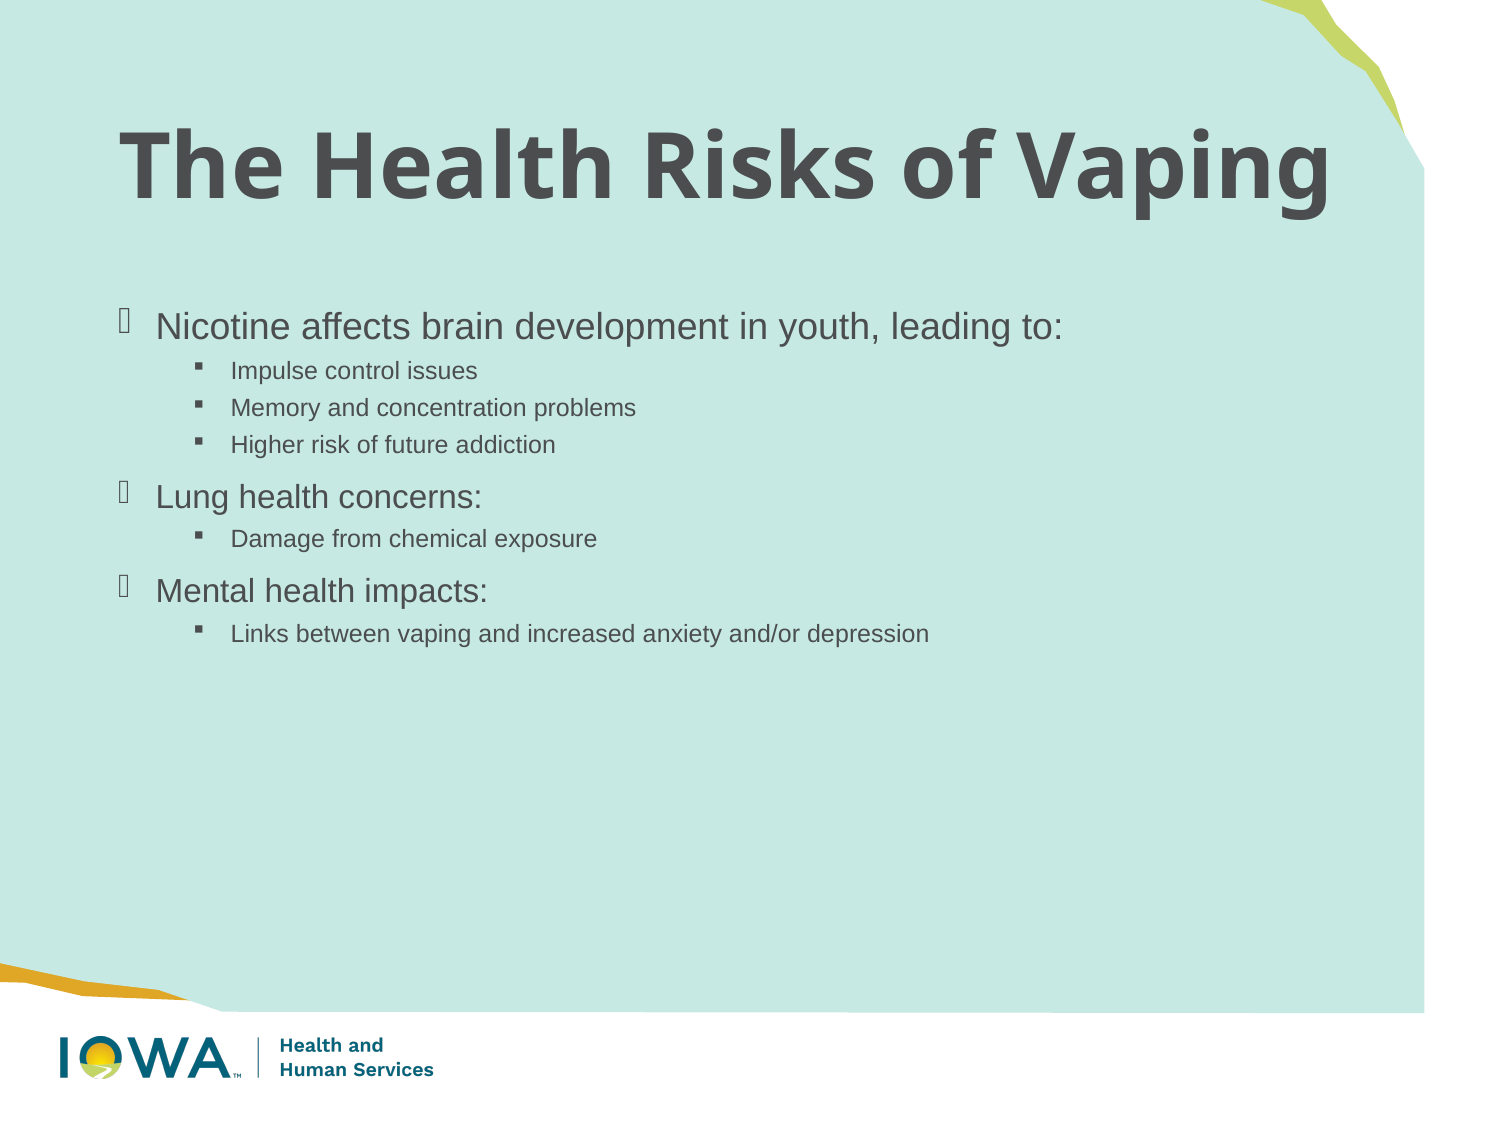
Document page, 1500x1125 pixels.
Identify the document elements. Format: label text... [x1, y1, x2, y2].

list Nicotine affects brain development in youth, leading to: Impulse control issues Memory and concentration problems Higher risk of future addiction Lung health concerns: Damage from chemical exposure Mental health impacts: Links between vaping and increased anxiety and/or depression [103, 299, 1397, 1014]
picture [60, 1036, 434, 1079]
title The Health Risks of Vaping [103, 59, 1397, 278]
